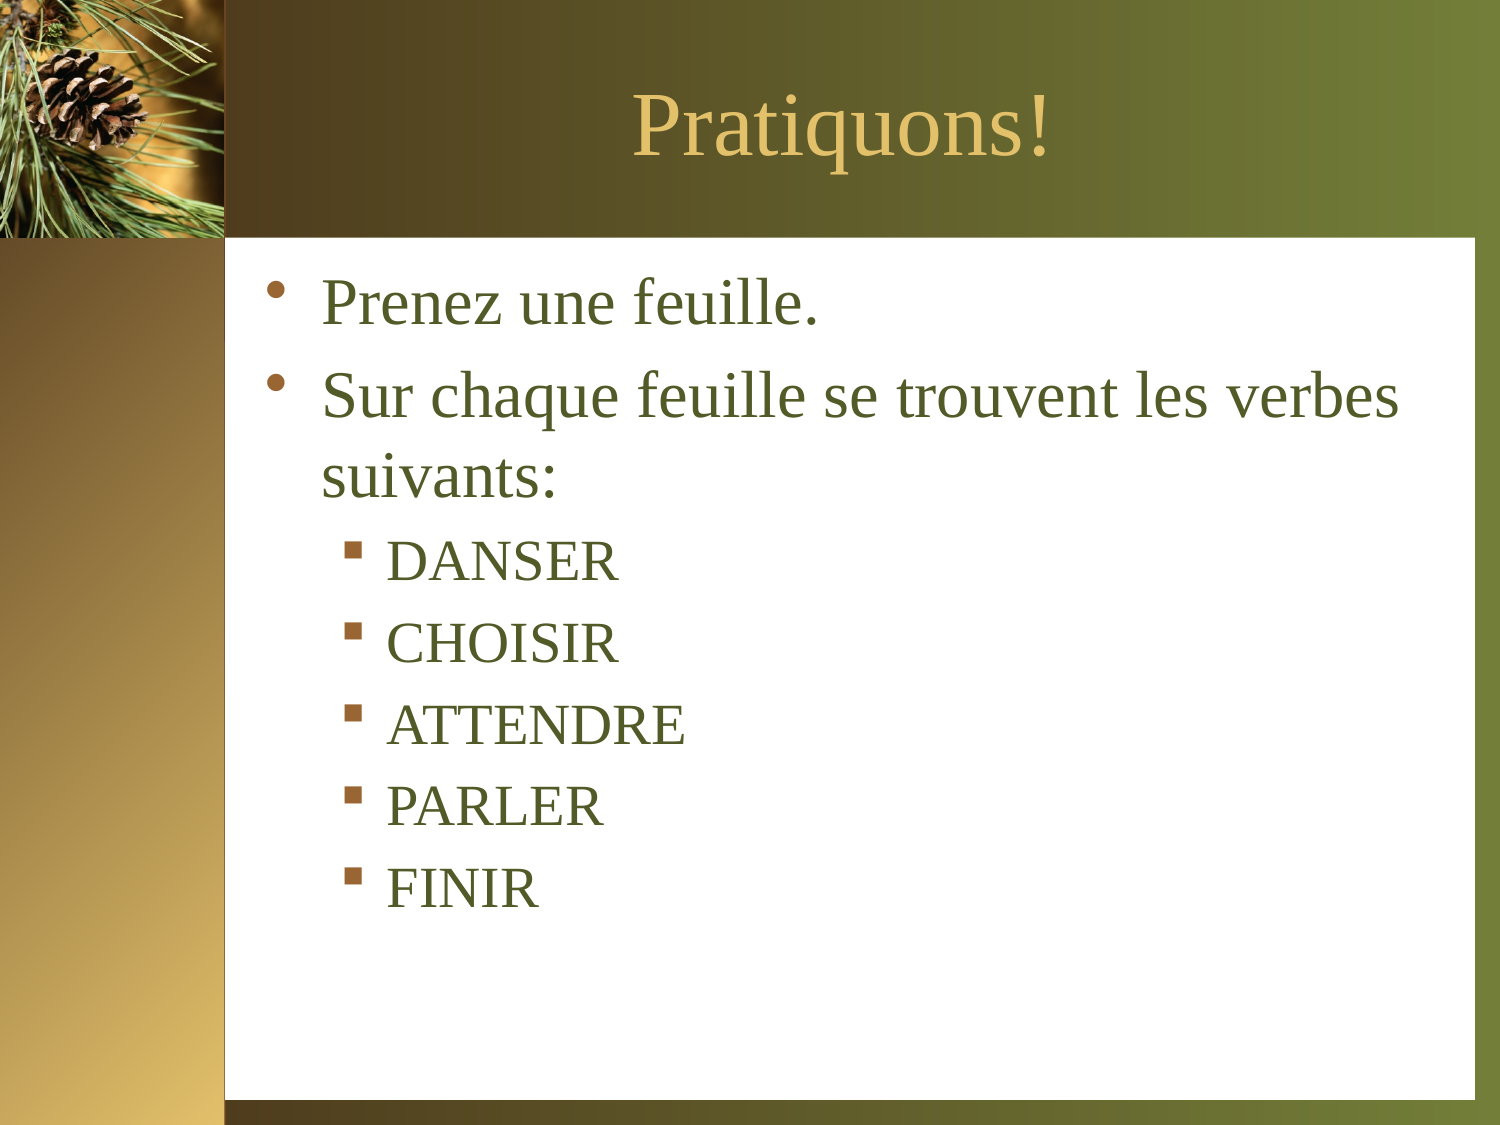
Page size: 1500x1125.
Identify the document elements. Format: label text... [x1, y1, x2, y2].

list Prenez une feuille. Sur chaque feuille se trouvent les verbes suivants: DANSER CHOISIR ATTENDRE PARLER FINIR [249, 249, 1438, 1088]
title Pratiquons! [249, 24, 1438, 213]
picture [0, 0, 224, 238]
